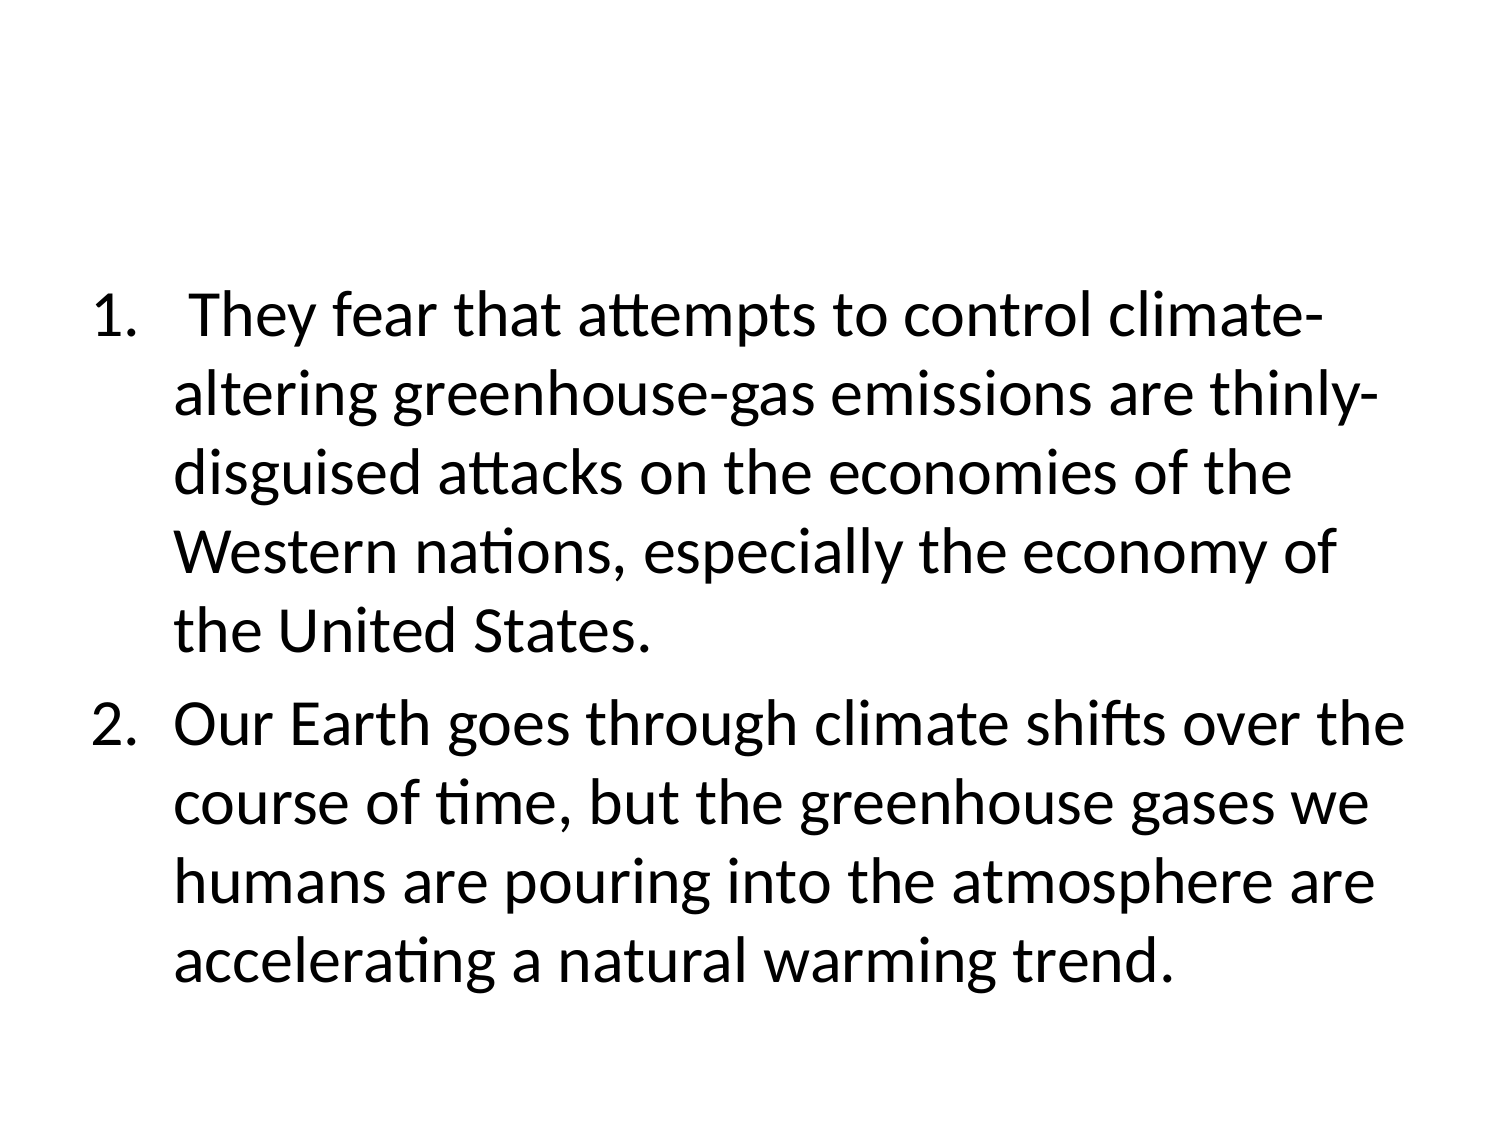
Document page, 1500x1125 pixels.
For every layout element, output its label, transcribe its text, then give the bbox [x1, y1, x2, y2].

list They fear that attempts to control climate-altering greenhouse-gas emissions are thinly-disguised attacks on the economies of the Western nations, especially the economy of the United States. Our Earth goes through climate shifts over the course of time, but the greenhouse gases we humans are pouring into the atmosphere are accelerating a natural warming trend. [75, 262, 1425, 1005]
